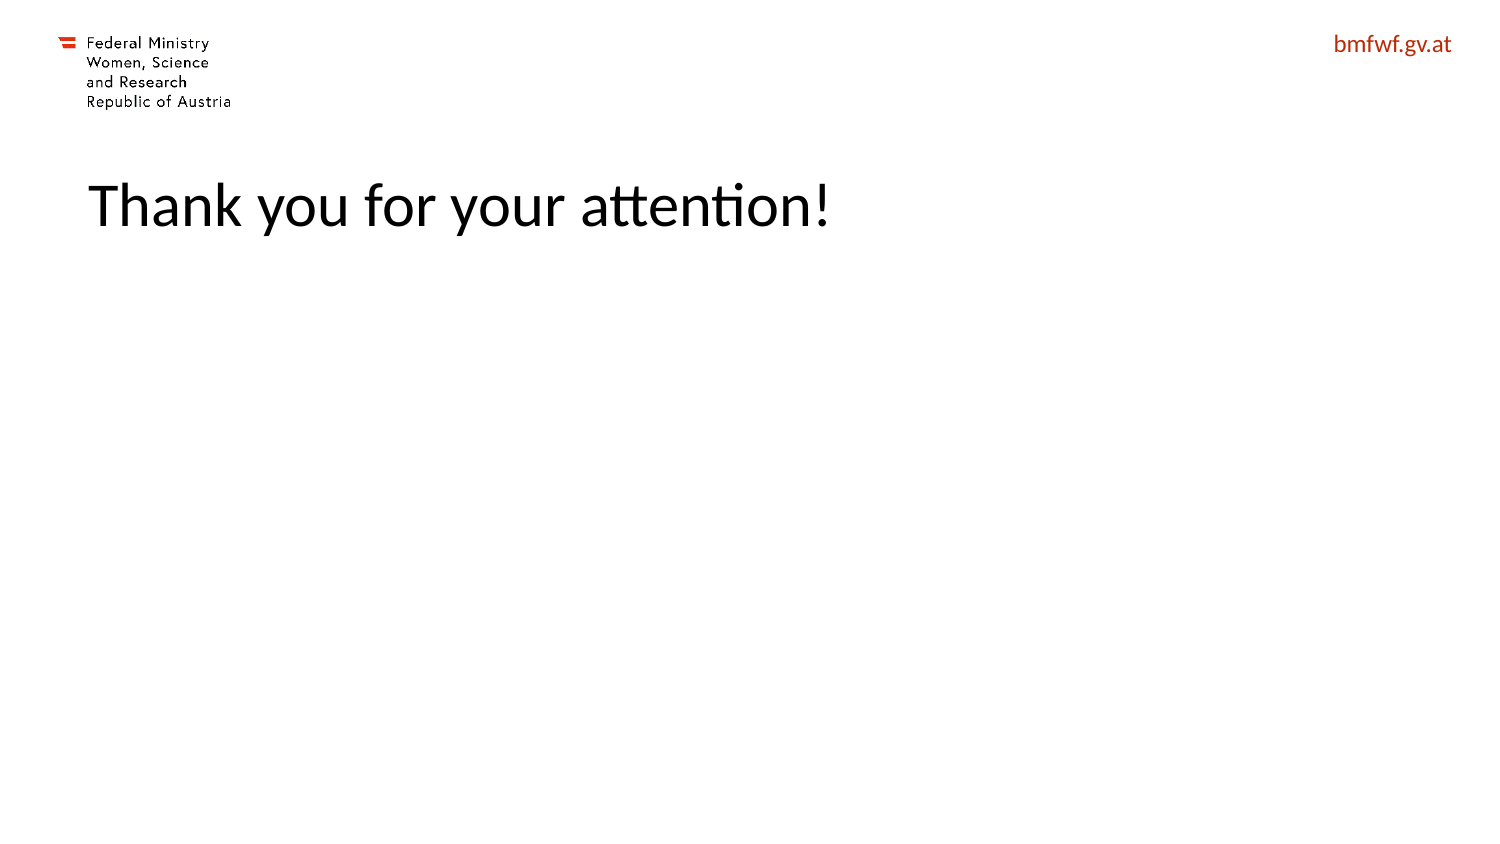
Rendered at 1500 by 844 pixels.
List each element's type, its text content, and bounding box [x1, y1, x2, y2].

picture [58, 33, 325, 116]
title Thank you for your attention! [88, 153, 973, 361]
